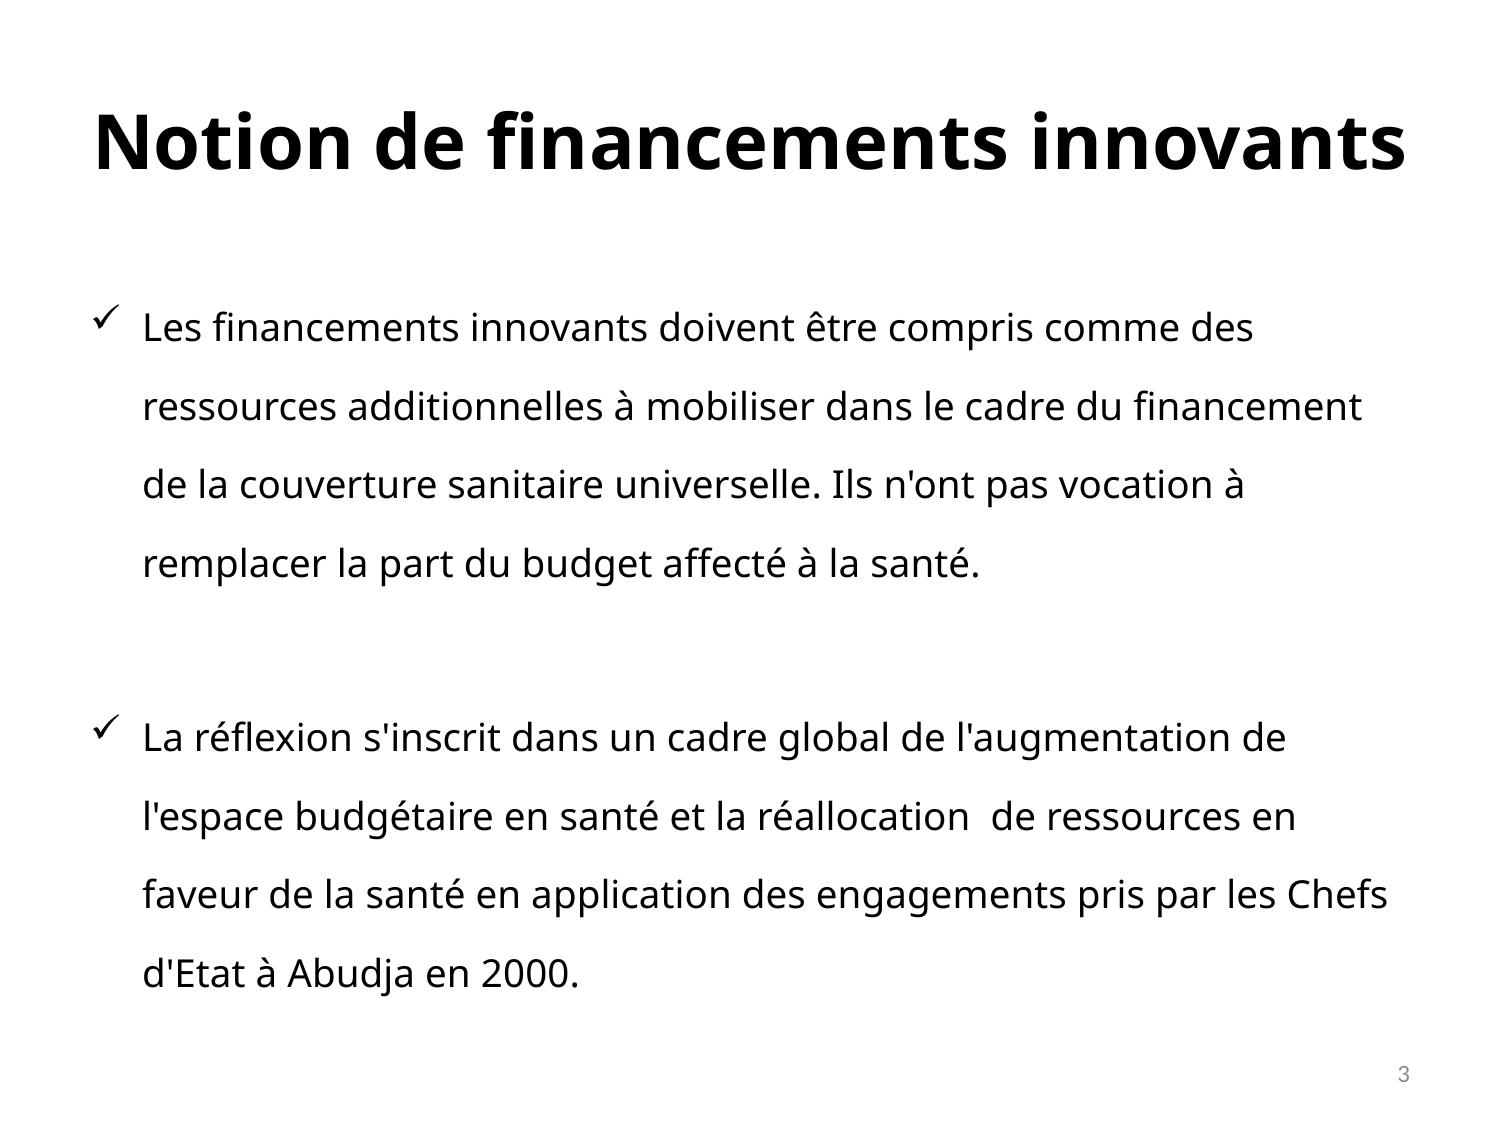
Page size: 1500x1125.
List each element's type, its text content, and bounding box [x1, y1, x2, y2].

slide_number 3 [1074, 1042, 1425, 1103]
title Notion de financements innovants [75, 45, 1425, 233]
list Les financements innovants doivent être compris comme des ressources additionnelles à mobiliser dans le cadre du financement de la couverture sanitaire universelle. Ils n'ont pas vocation à remplacer la part du budget affecté à la santé. La réflexion s'inscrit dans un cadre global de l'augmentation de l'espace budgétaire en santé et la réallocation de ressources en faveur de la santé en application des engagements pris par les Chefs d'Etat à Abudja en 2000. [75, 262, 1425, 1005]
